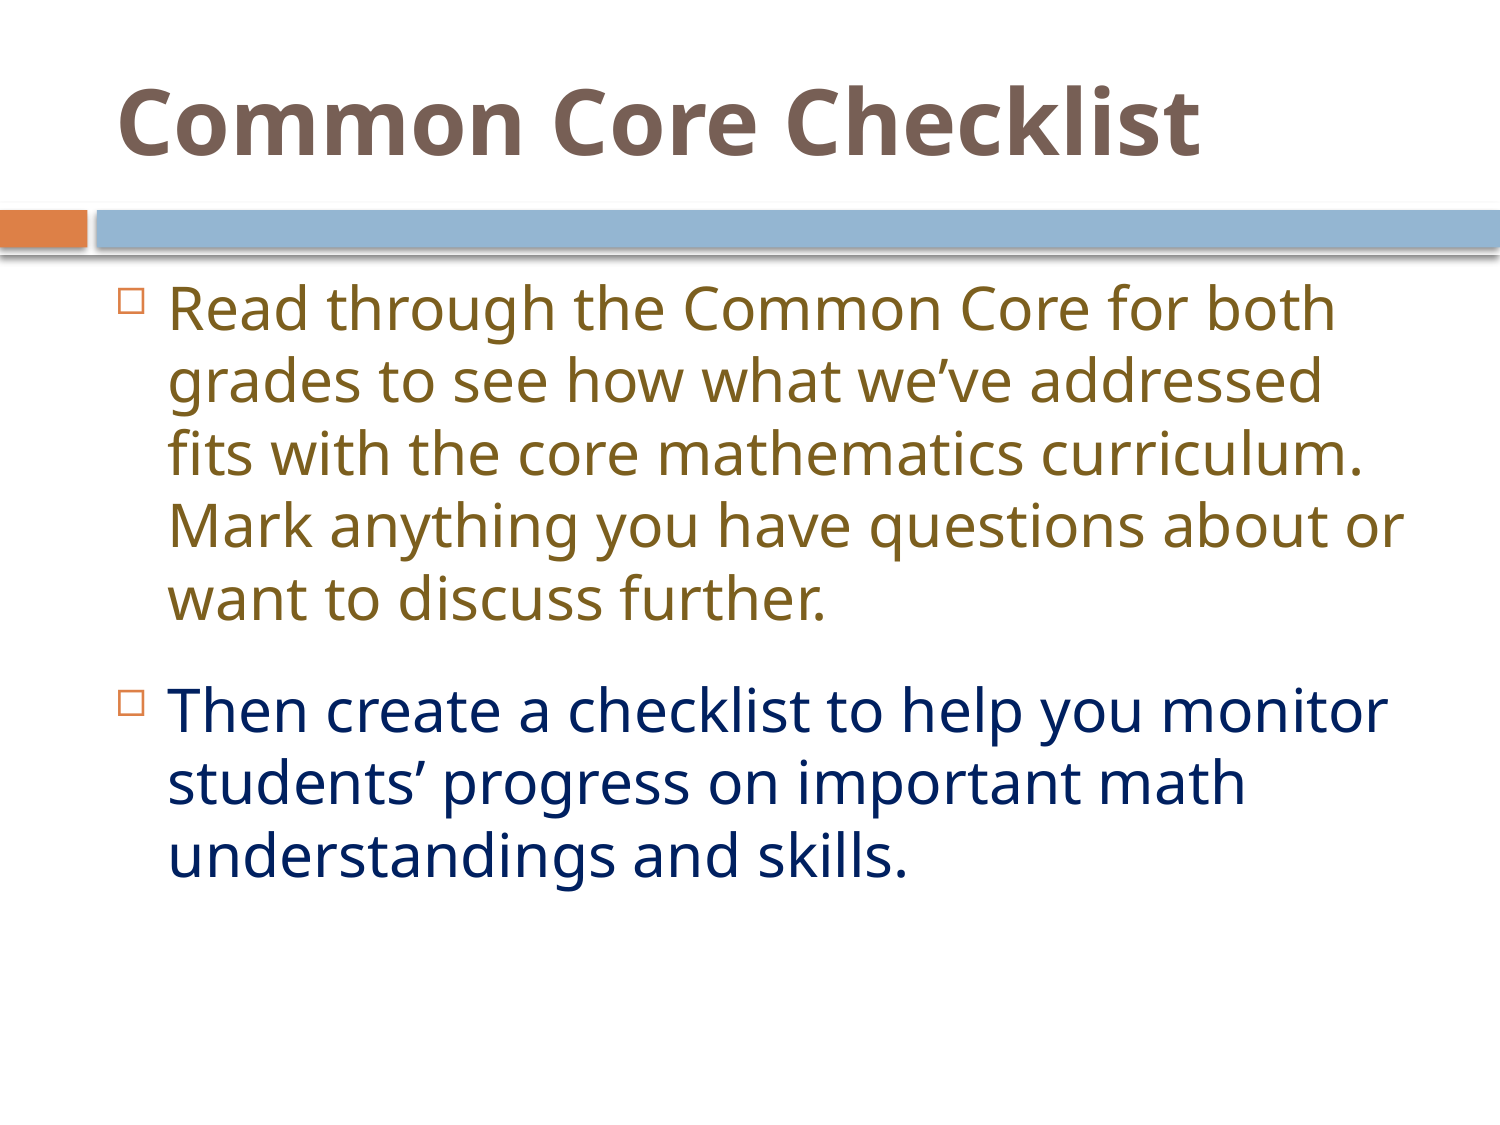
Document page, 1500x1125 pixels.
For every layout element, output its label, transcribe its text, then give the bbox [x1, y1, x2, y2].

list Read through the Common Core for both grades to see how what we’ve addressed fits with the core mathematics curriculum. Mark anything you have questions about or want to discuss further. Then create a checklist to help you monitor students’ progress on important math understandings and skills. [100, 262, 1438, 1000]
title Common Core Checklist [100, 37, 1438, 200]
